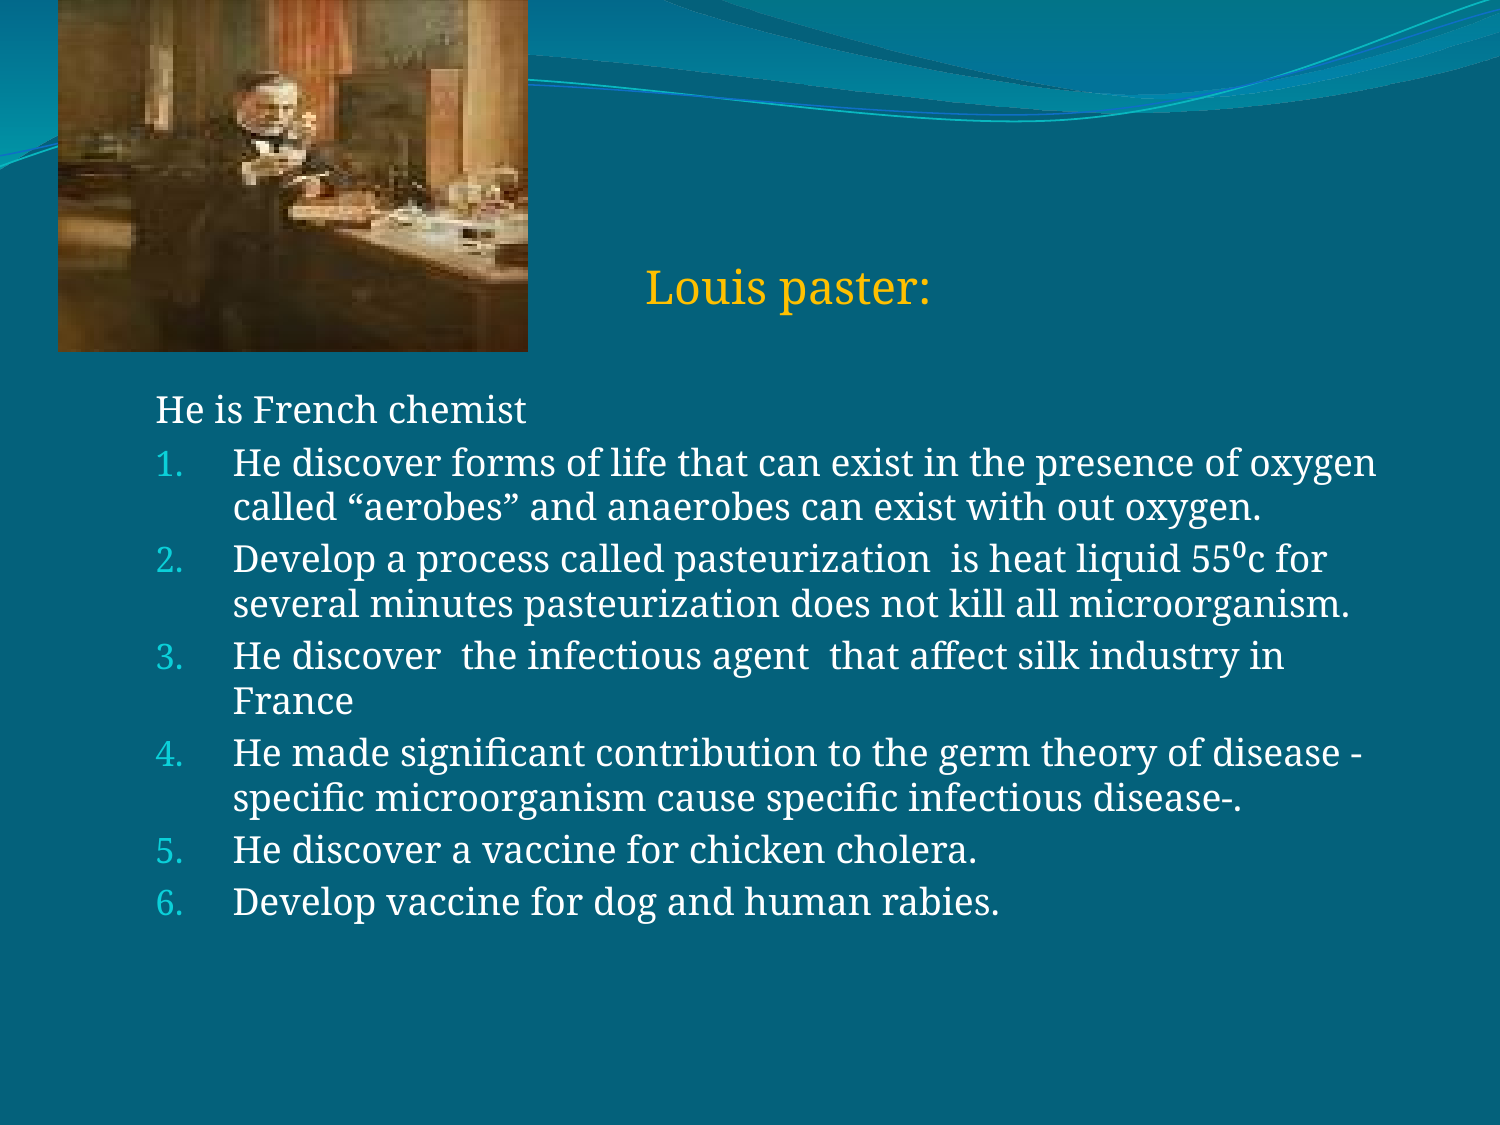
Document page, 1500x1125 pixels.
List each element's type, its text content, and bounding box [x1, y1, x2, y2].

picture [58, 0, 527, 351]
list Louis paster: He is French chemist He discover forms of life that can exist in the presence of oxygen called “aerobes” and anaerobes can exist with out oxygen. Develop a process called pasteurization is heat liquid 55⁰c for several minutes pasteurization does not kill all microorganism. He discover the infectious agent that affect silk industry in France He made significant contribution to the germ theory of disease -specific microorganism cause specific infectious disease-. He discover a vaccine for chicken cholera. Develop vaccine for dog and human rabies. [140, 257, 1402, 1020]
